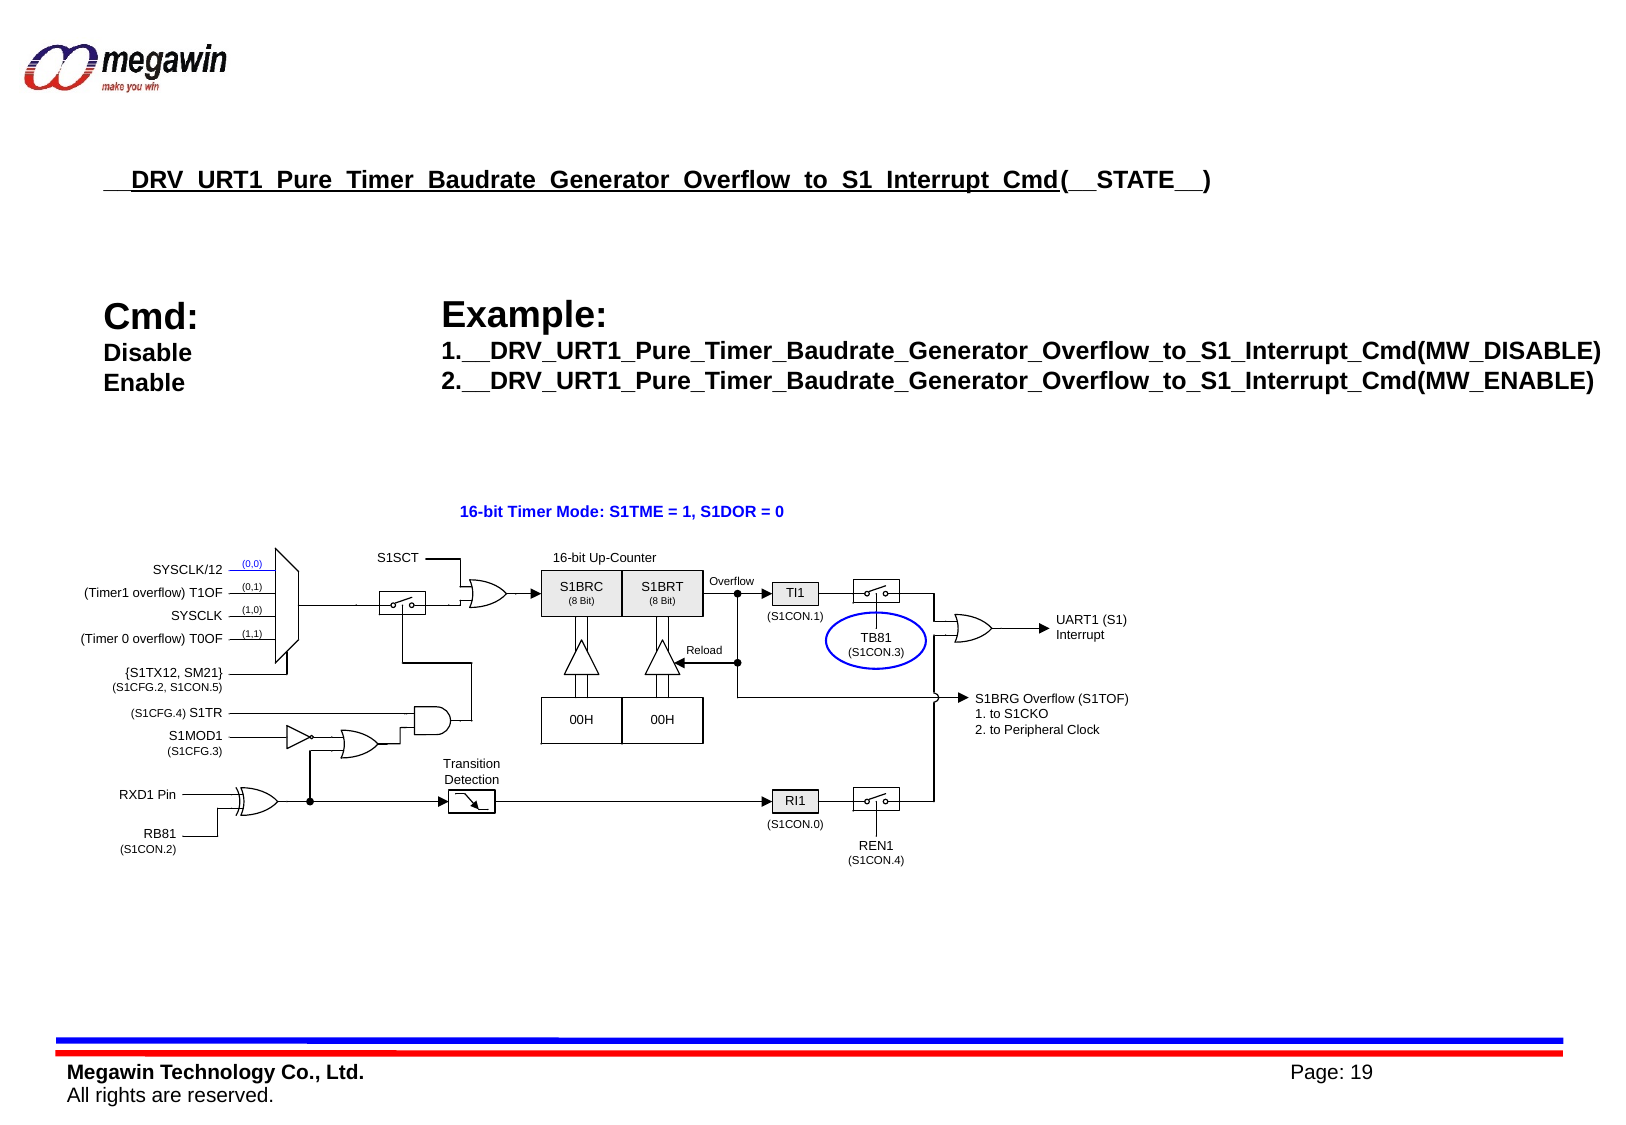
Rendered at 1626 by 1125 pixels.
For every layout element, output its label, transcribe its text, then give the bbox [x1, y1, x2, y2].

picture [78, 498, 1133, 871]
text_box __DRV_URT1_Pure_Timer_Baudrate_Generator_Overflow_to_S1_Interrupt_Cmd(__STATE__) [88, 156, 1615, 202]
text_box Example: 1.__DRV_URT1_Pure_Timer_Baudrate_Generator_Overflow_to_S1_Interrupt_Cmd(MW_DISABLE) 2.__DRV_URT1_Pure_Timer_Baudrate_Generator_Overflow_to_S1_Interrupt_Cmd(MW_ENABLE) [426, 282, 1625, 403]
picture [19, 37, 231, 97]
text_box Cmd: Disable Enable [88, 284, 616, 404]
